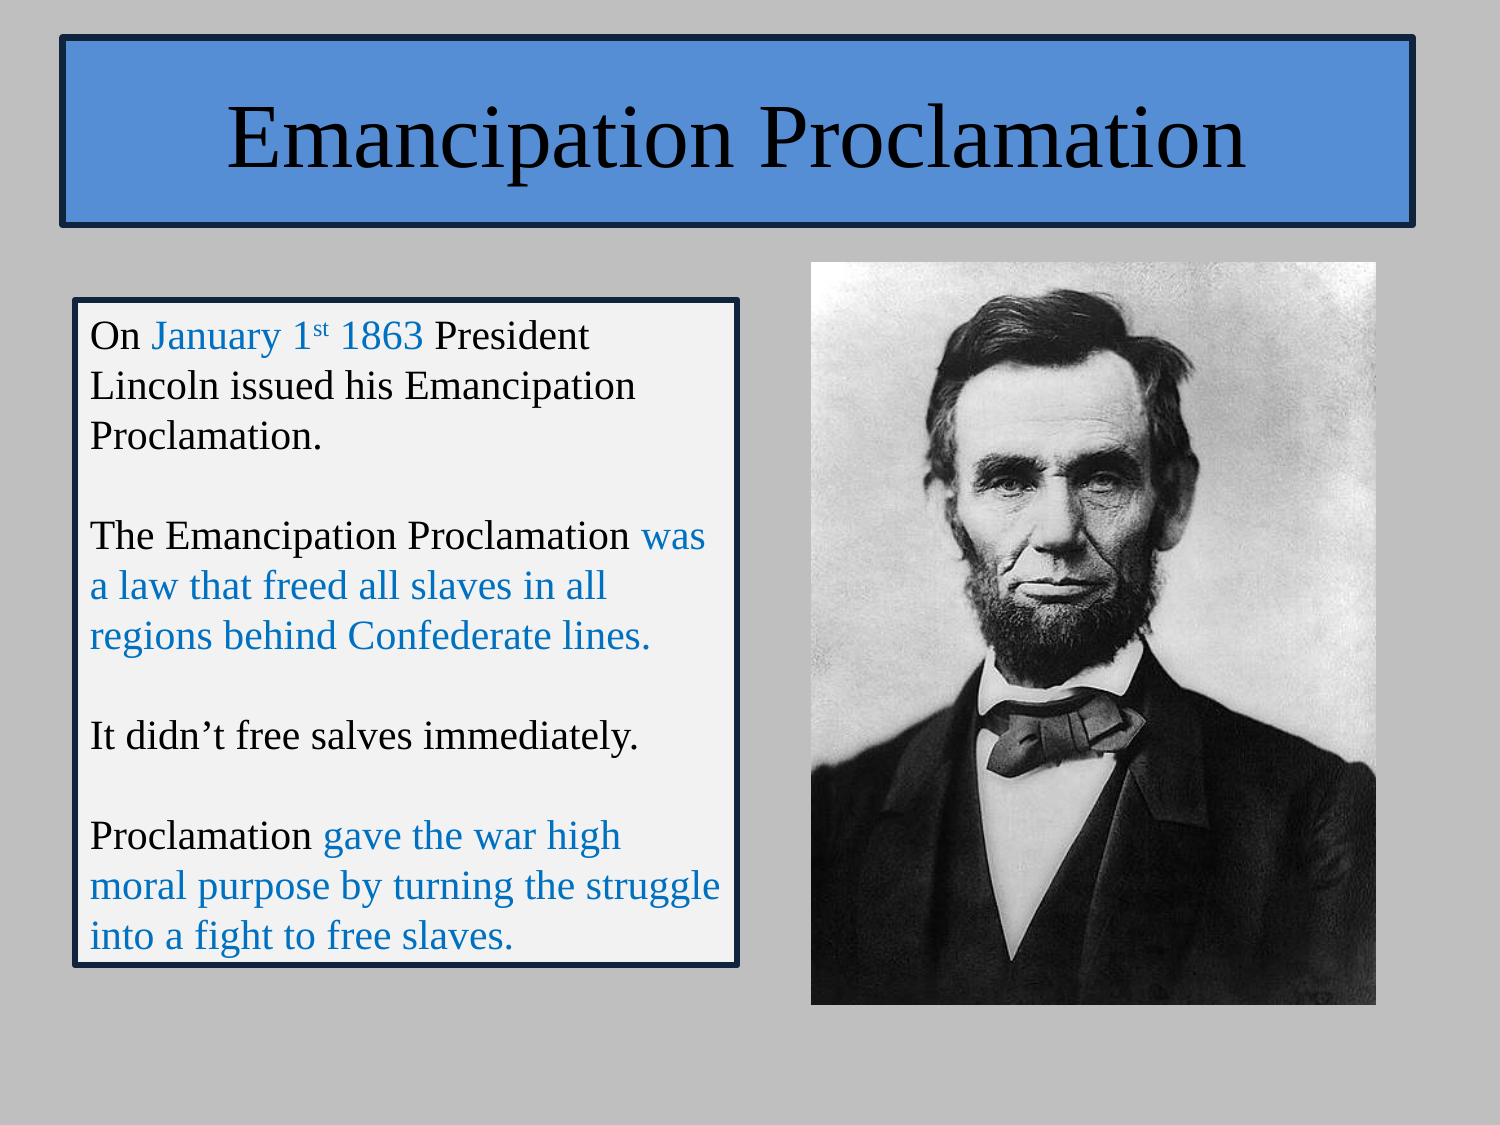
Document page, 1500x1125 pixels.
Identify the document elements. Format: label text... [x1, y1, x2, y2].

text_box On January 1st 1863 President Lincoln issued his Emancipation Proclamation. The Emancipation Proclamation was a law that freed all slaves in all regions behind Confederate lines. It didn’t free salves immediately. Proclamation gave the war high moral purpose by turning the struggle into a fight to free slaves. [74, 299, 738, 965]
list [811, 262, 1376, 1006]
title Emancipation Proclamation [62, 37, 1413, 225]
